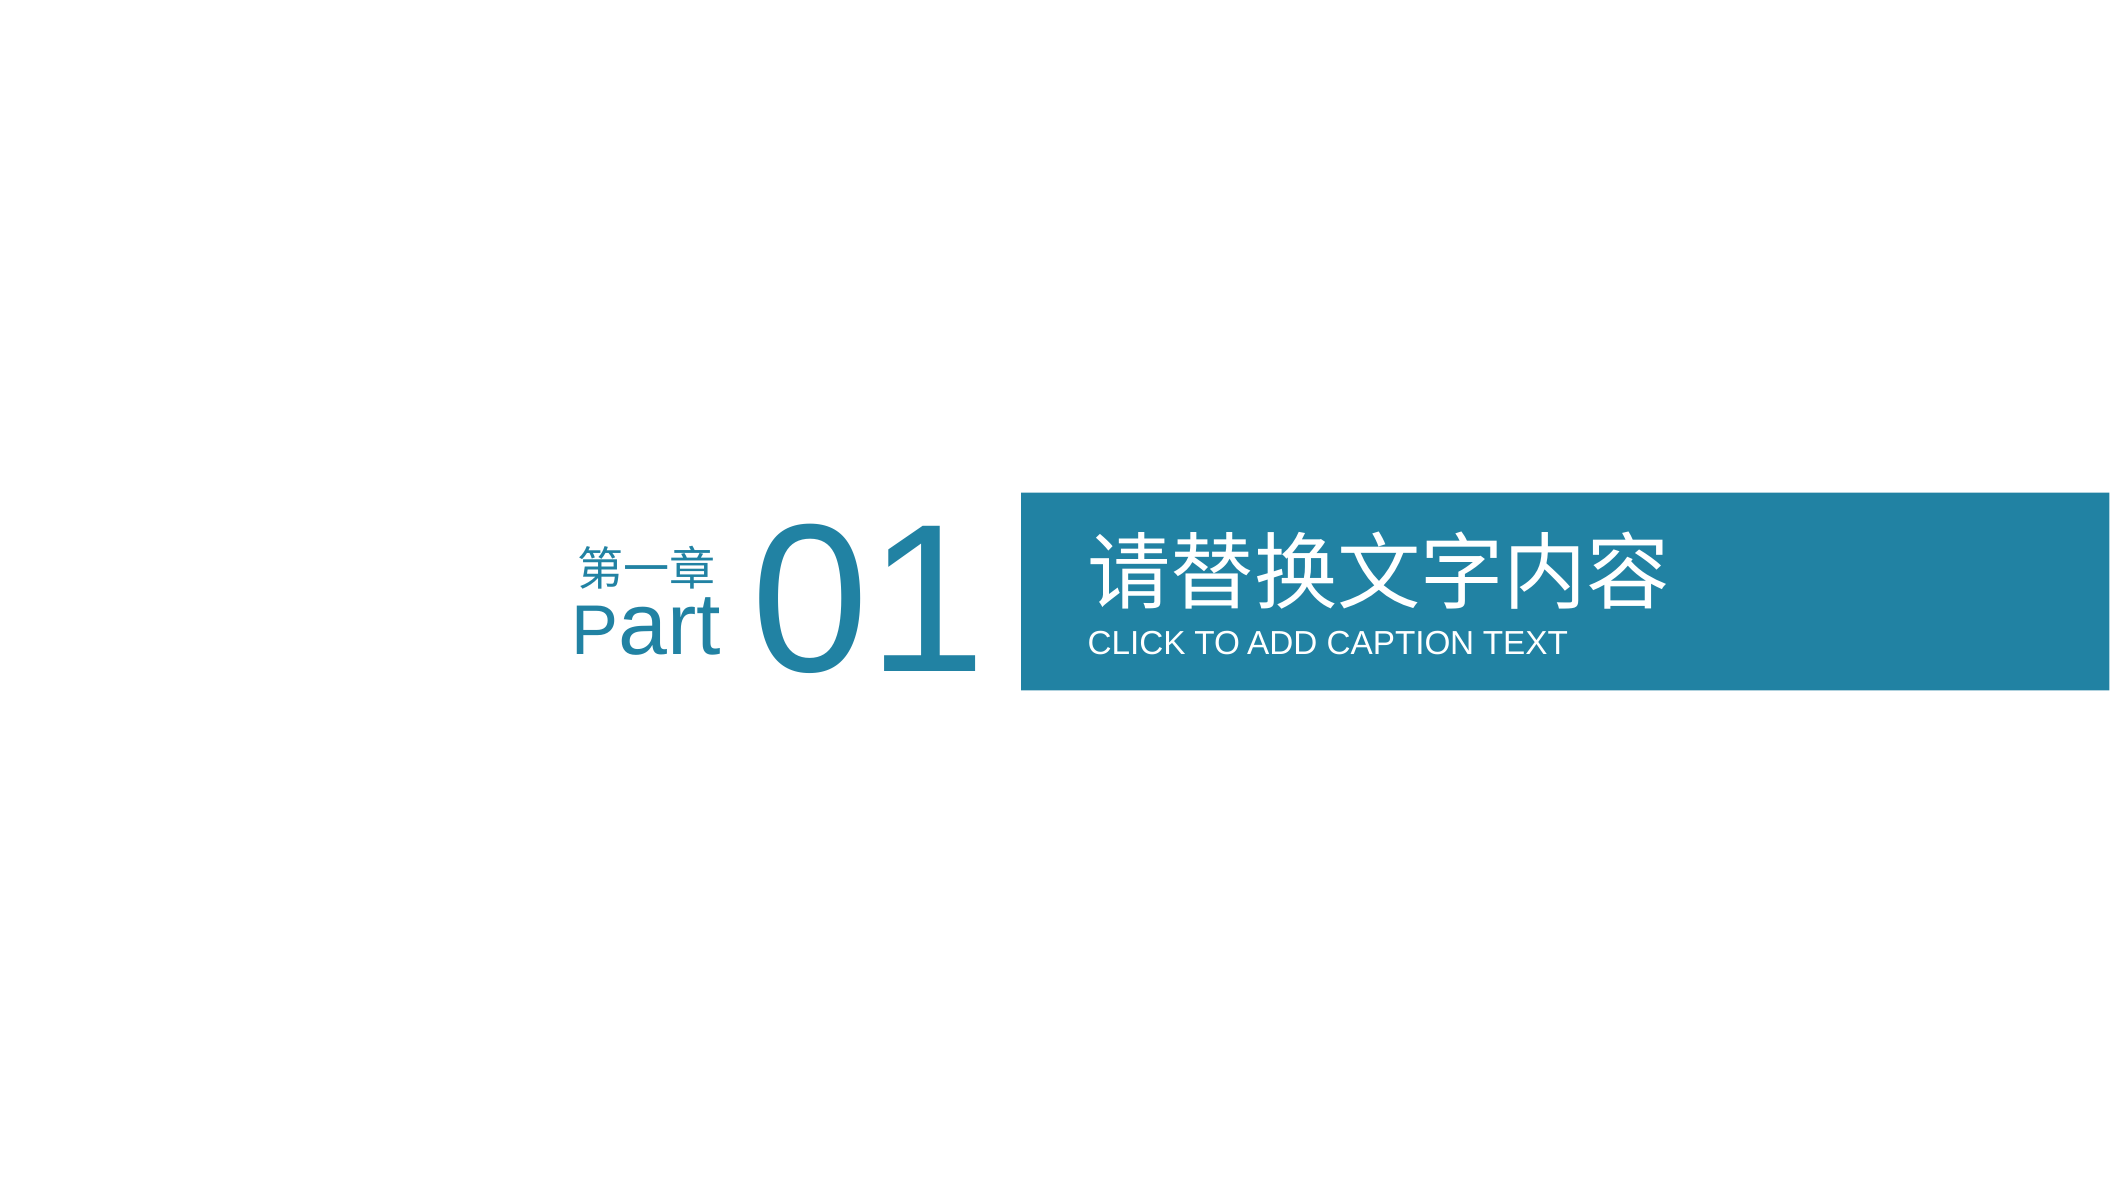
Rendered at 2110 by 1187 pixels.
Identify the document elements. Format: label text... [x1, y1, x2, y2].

text_box 01 [751, 460, 986, 714]
text_box 第一章 [577, 539, 716, 595]
text_box [1021, 492, 2110, 691]
text_box 请替换文字内容 [1087, 530, 1787, 621]
text_box CLICK TO ADD CAPTION TEXT [1087, 625, 1787, 662]
text_box Part [571, 566, 722, 673]
